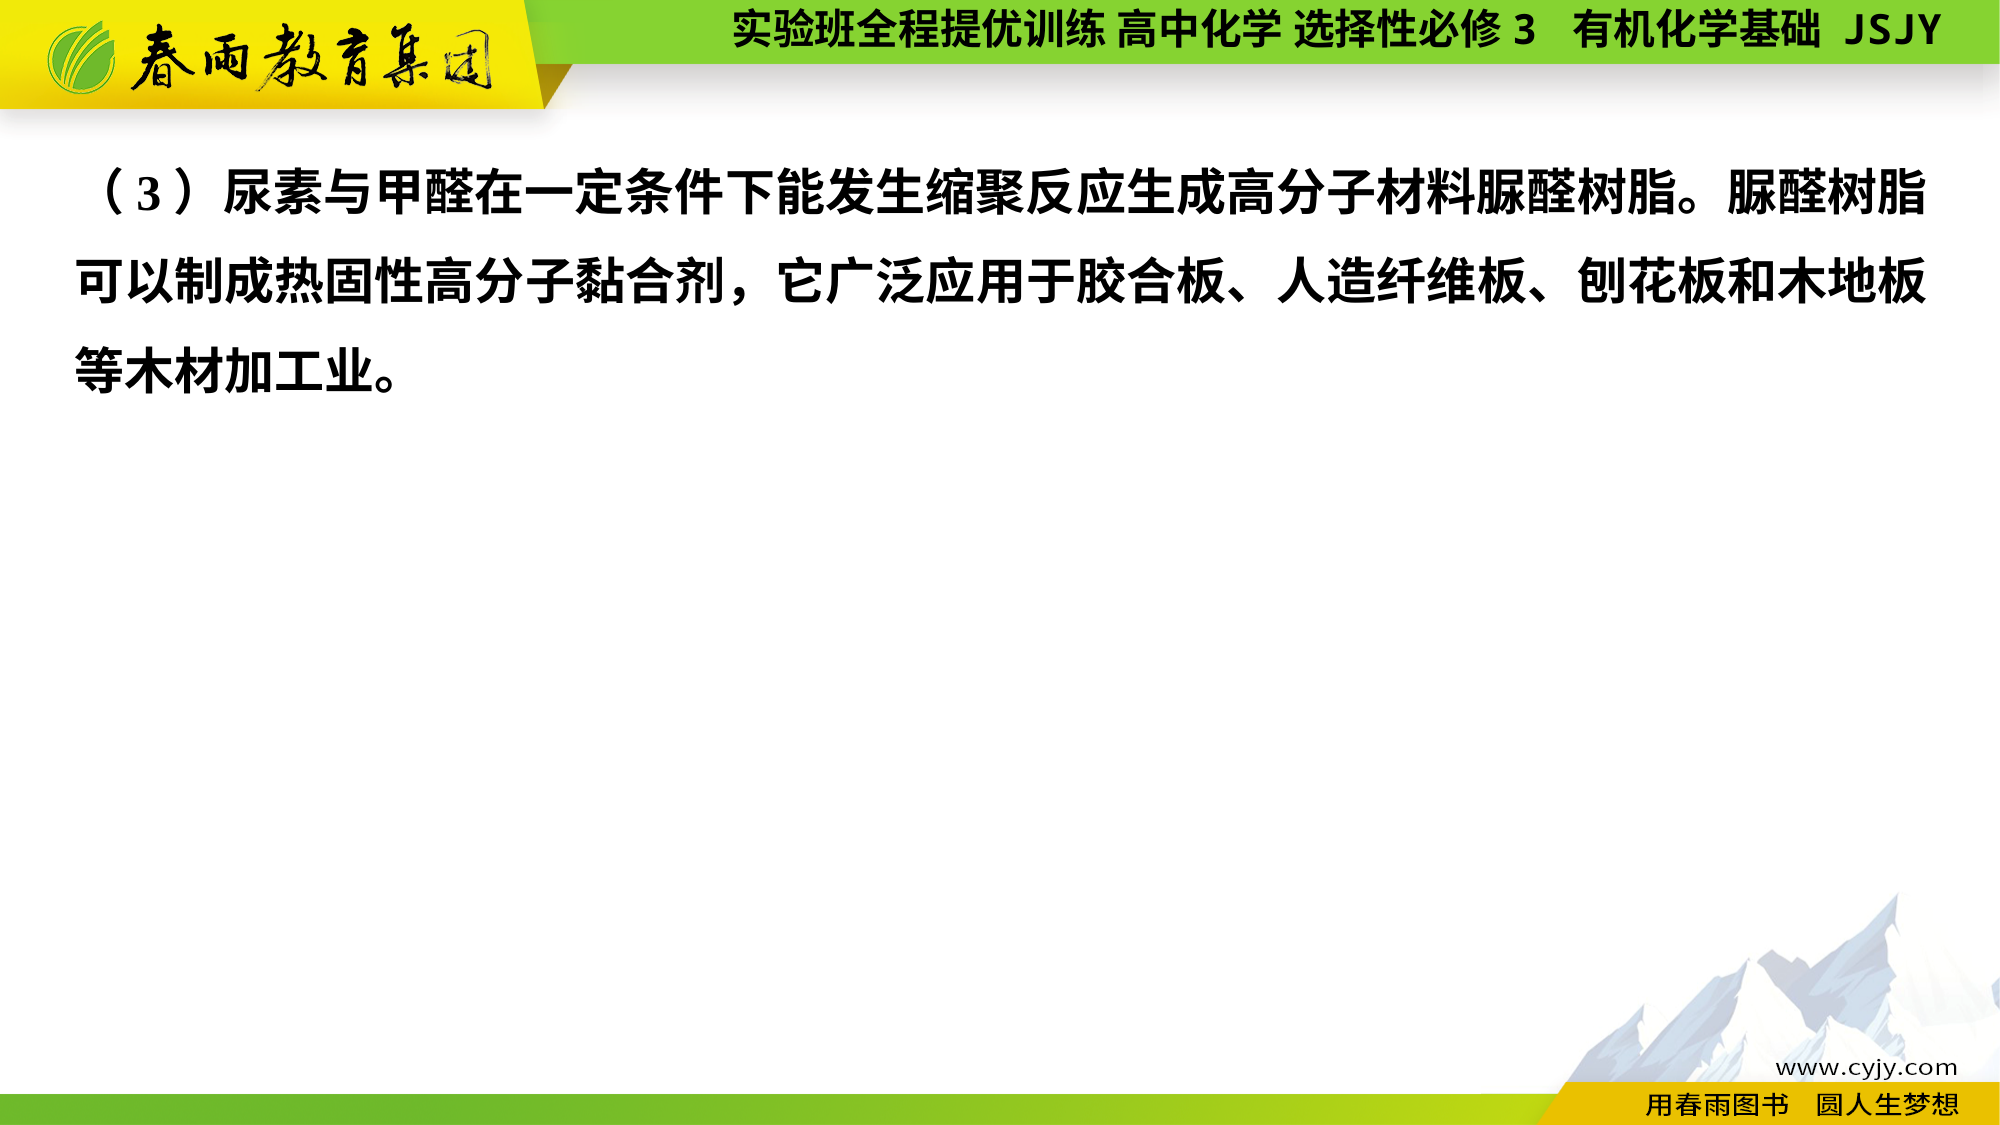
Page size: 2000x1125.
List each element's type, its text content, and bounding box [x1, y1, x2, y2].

picture [0, 0, 2000, 1125]
list （3）尿素与甲醛在一定条件下能发生缩聚反应生成高分子材料脲醛树脂。脲醛树脂可以制成热固性高分子黏合剂，它广泛应用于胶合板、人造纤维板、刨花板和木地板等木材加工业。 [59, 122, 1944, 399]
